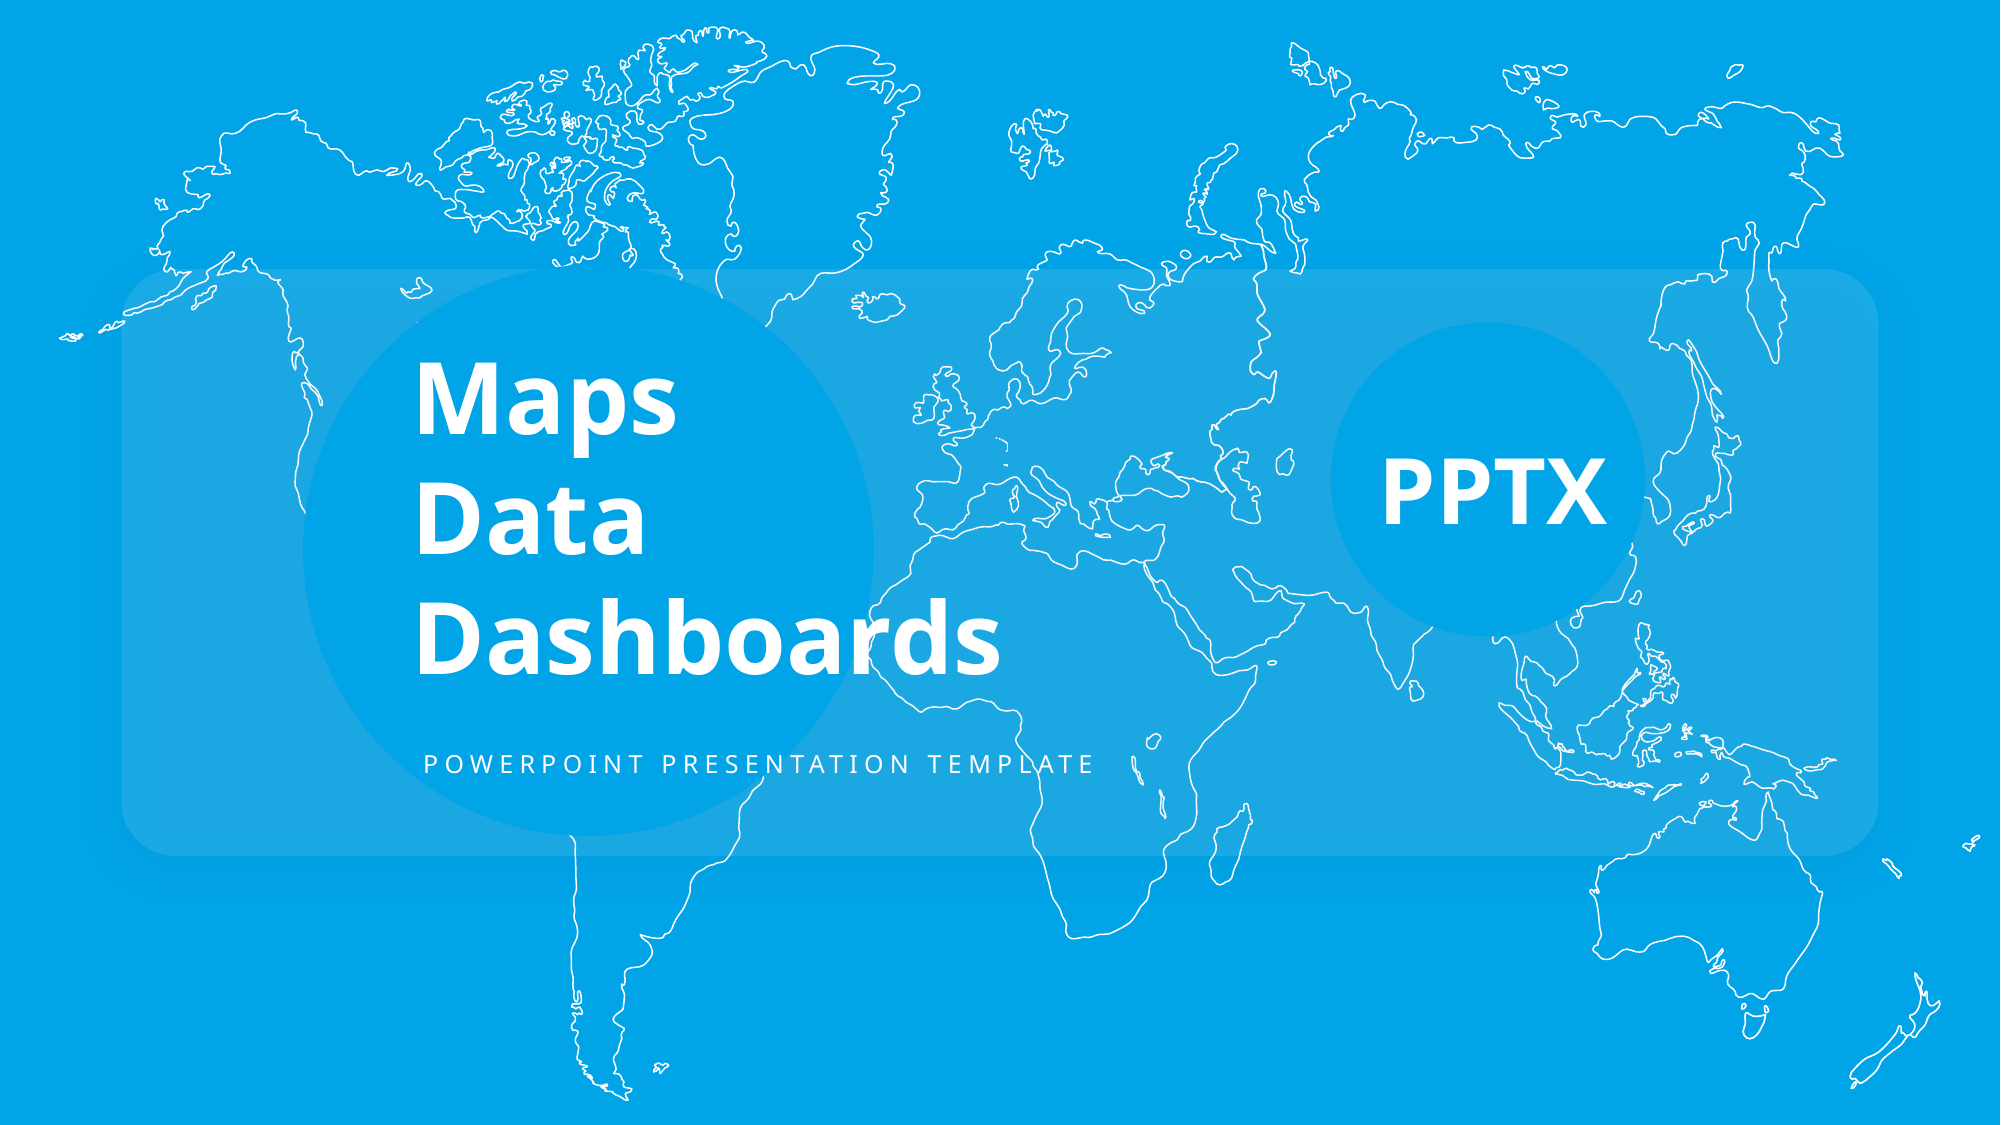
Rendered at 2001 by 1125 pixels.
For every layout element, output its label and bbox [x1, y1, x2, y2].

text_box [0, 0, 2000, 1125]
text_box [59, 26, 1982, 1102]
